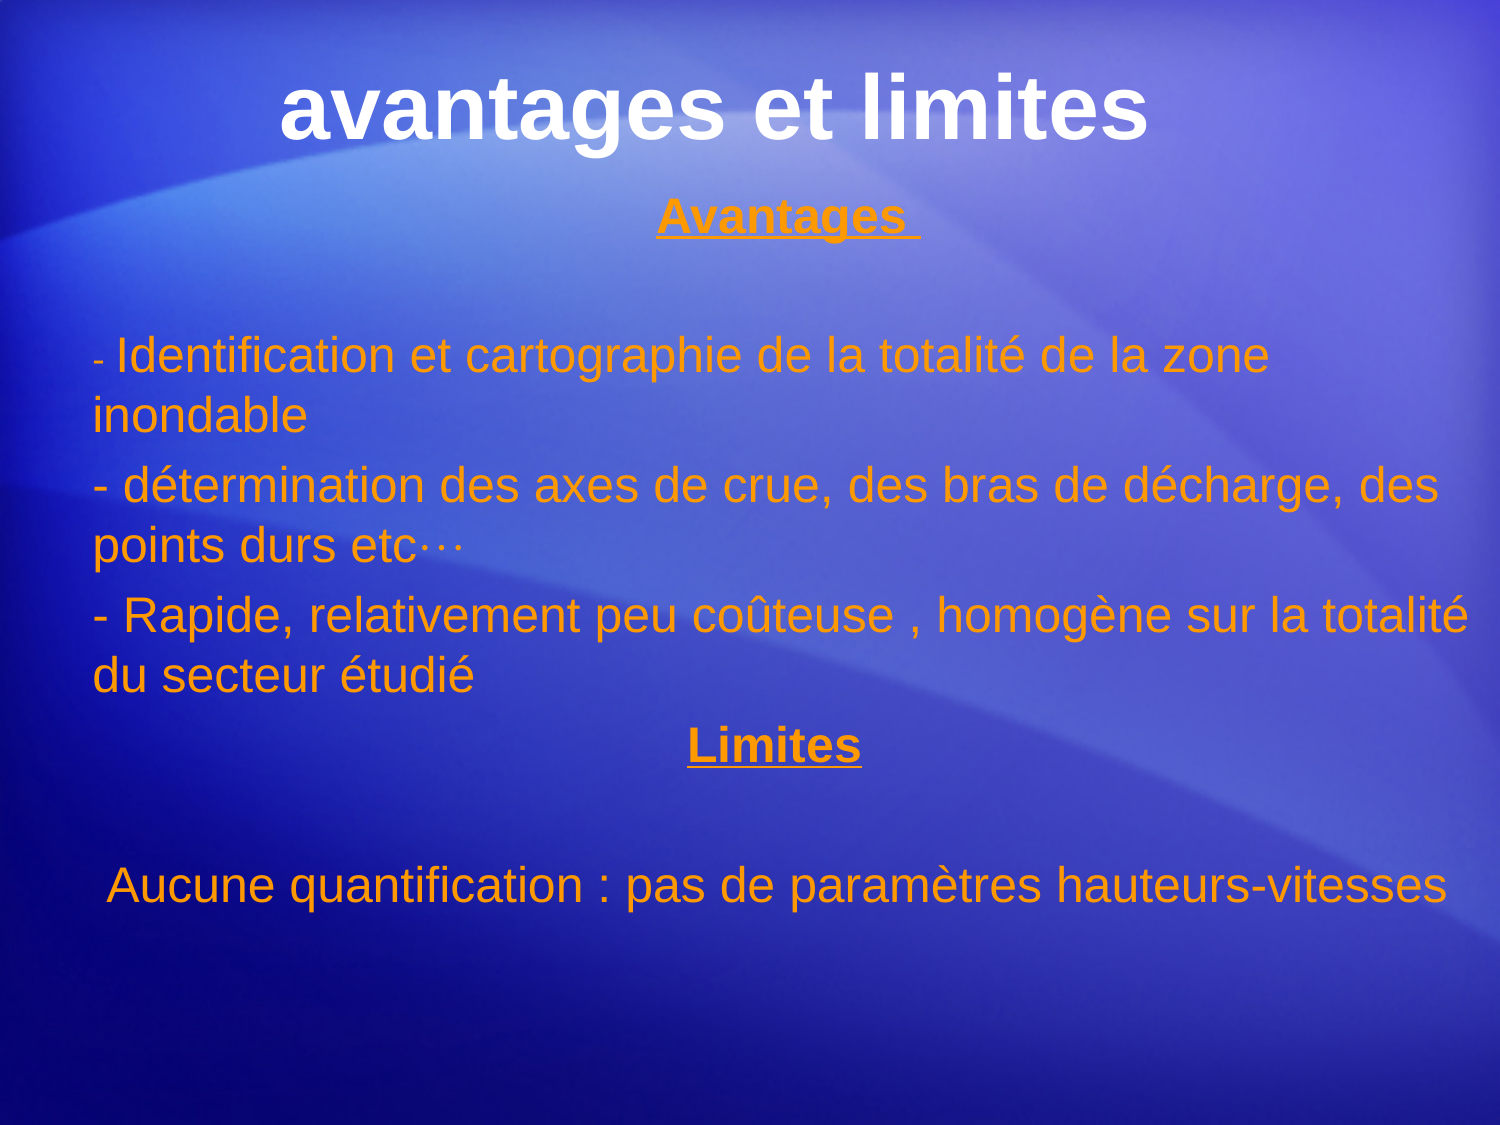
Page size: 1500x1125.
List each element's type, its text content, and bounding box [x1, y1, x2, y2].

title avantages et limites [90, 37, 1366, 175]
picture [0, 0, 1500, 1125]
subtitle Avantages - Identification et cartographie de la totalité de la zone inondable - détermination des axes de crue, des bras de décharge, des points durs etc - Rapide, relativement peu coûteuse , homogène sur la totalité du secteur étudié Limites Aucune quantification : pas de paramètres hauteurs-vitesses [77, 175, 1500, 923]
